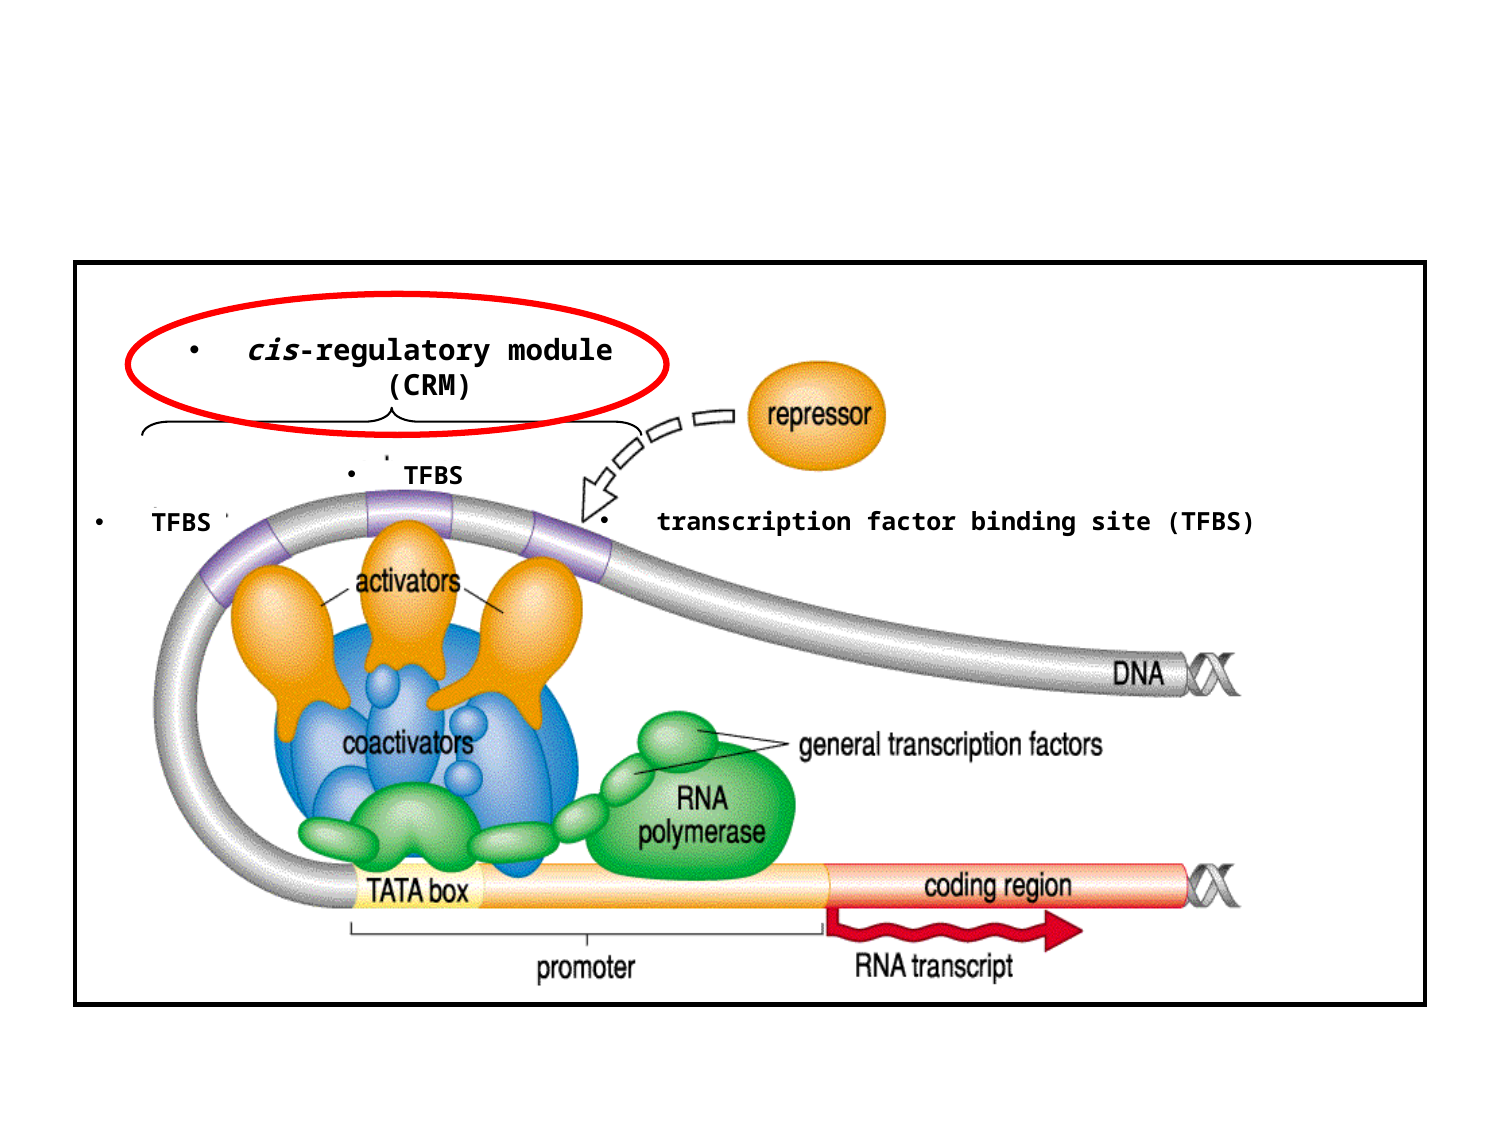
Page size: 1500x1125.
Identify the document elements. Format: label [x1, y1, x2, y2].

list [74, 262, 1426, 1006]
